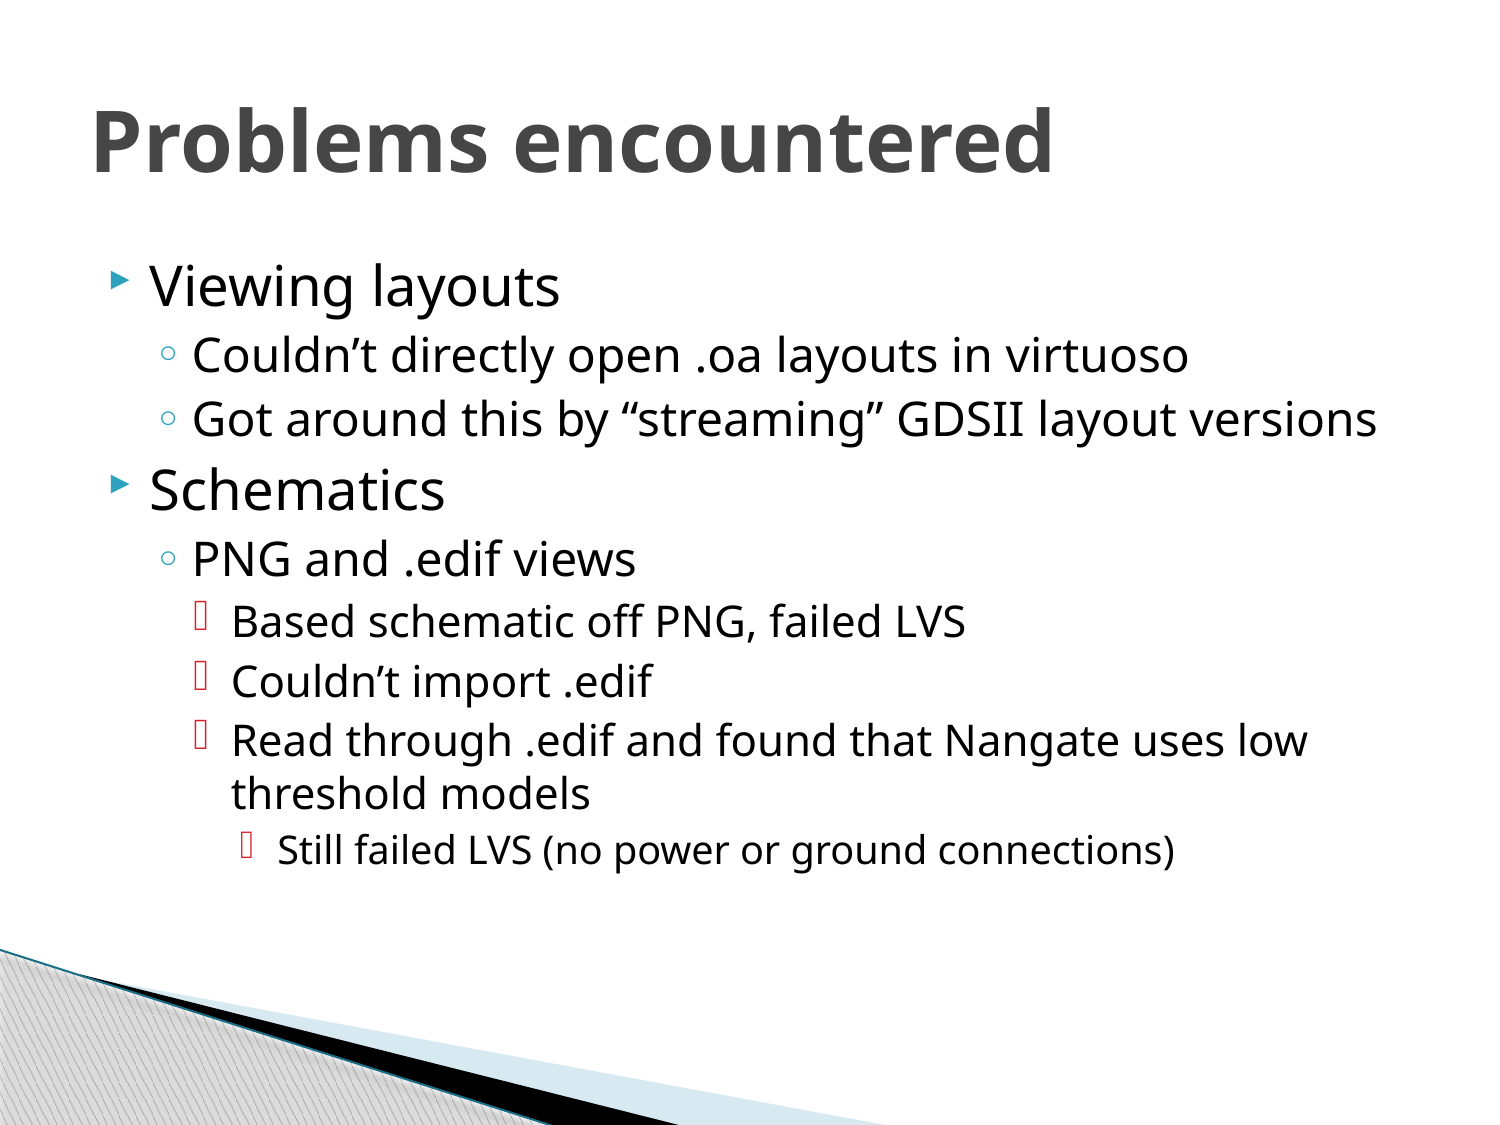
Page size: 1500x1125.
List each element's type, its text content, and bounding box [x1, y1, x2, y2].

list Viewing layouts Couldn’t directly open .oa layouts in virtuoso Got around this by “streaming” GDSII layout versions Schematics PNG and .edif views Based schematic off PNG, failed LVS Couldn’t import .edif Read through .edif and found that Nangate uses low threshold models Still failed LVS (no power or ground connections) [75, 243, 1425, 986]
title Problems encountered [75, 45, 1425, 233]
